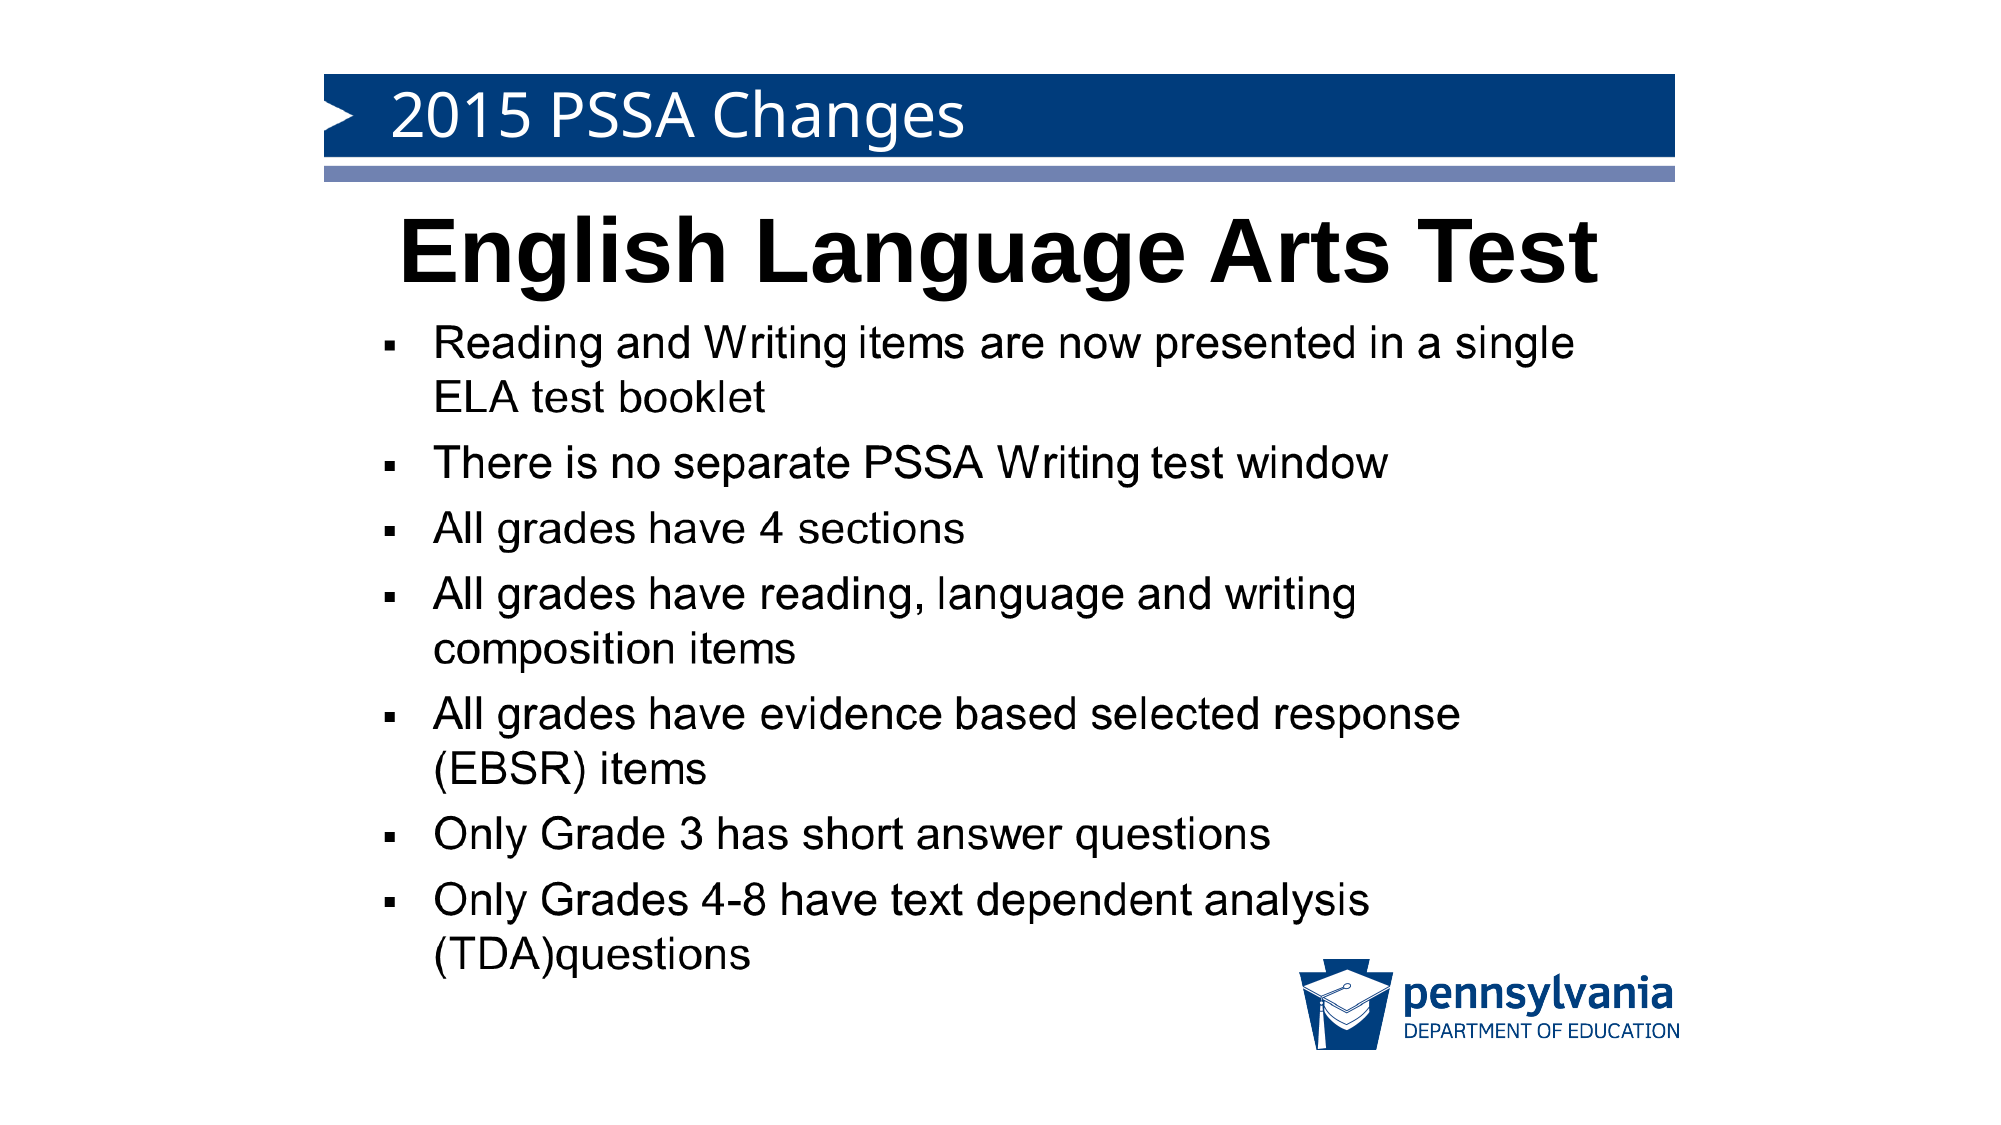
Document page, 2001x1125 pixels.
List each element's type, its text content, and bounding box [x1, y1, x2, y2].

picture [324, 74, 1676, 182]
picture [362, 300, 1679, 1051]
text_box English Language Arts Test [362, 191, 1638, 309]
